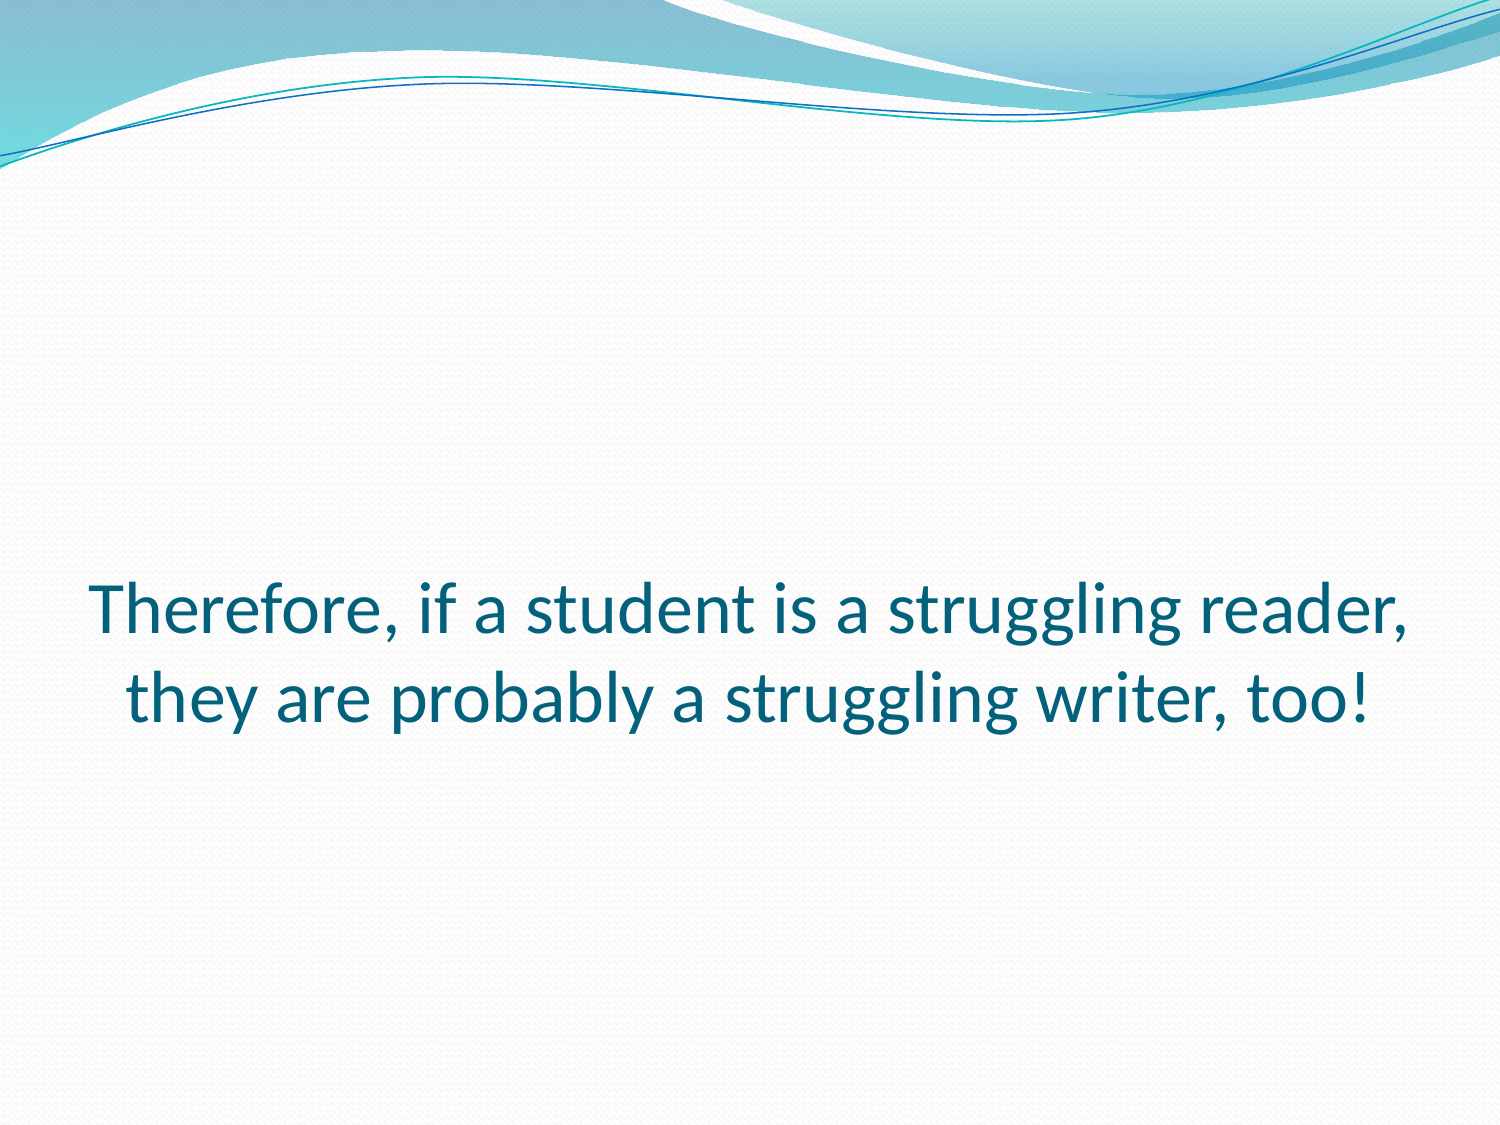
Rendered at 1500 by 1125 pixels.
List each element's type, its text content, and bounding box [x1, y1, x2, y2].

title Therefore, if a student is a struggling reader, they are probably a struggling writer, too! [75, 549, 1425, 738]
